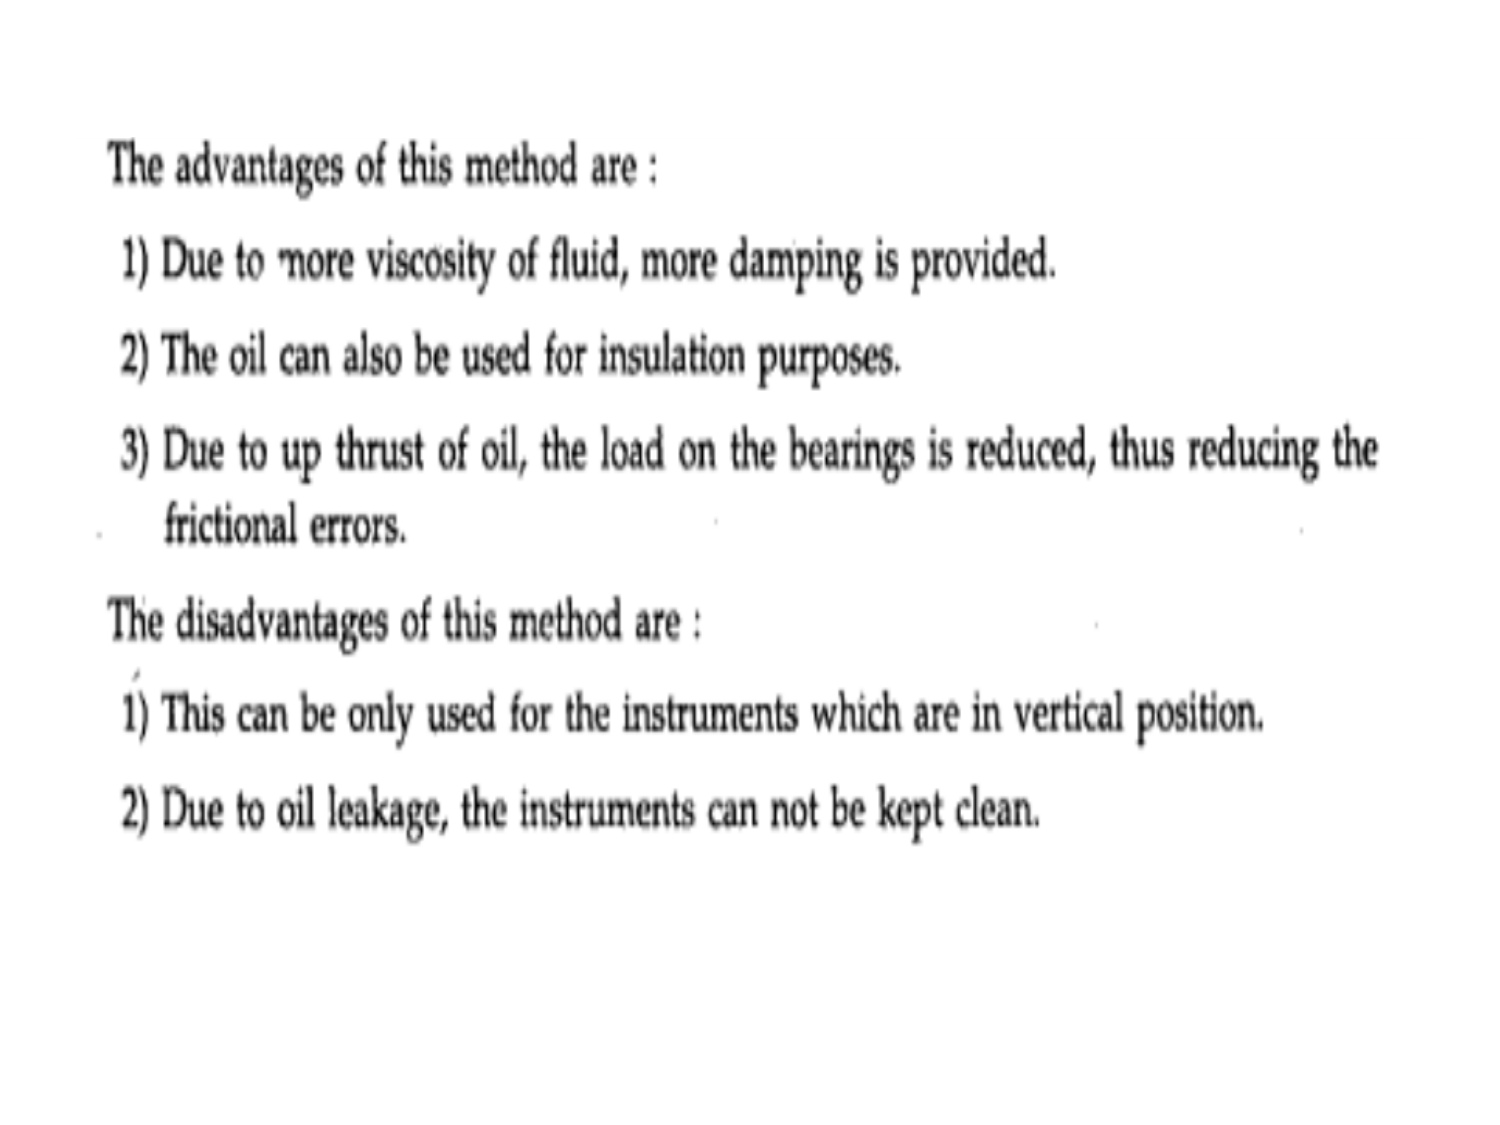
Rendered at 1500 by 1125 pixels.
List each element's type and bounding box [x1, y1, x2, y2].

list [74, 137, 1426, 876]
